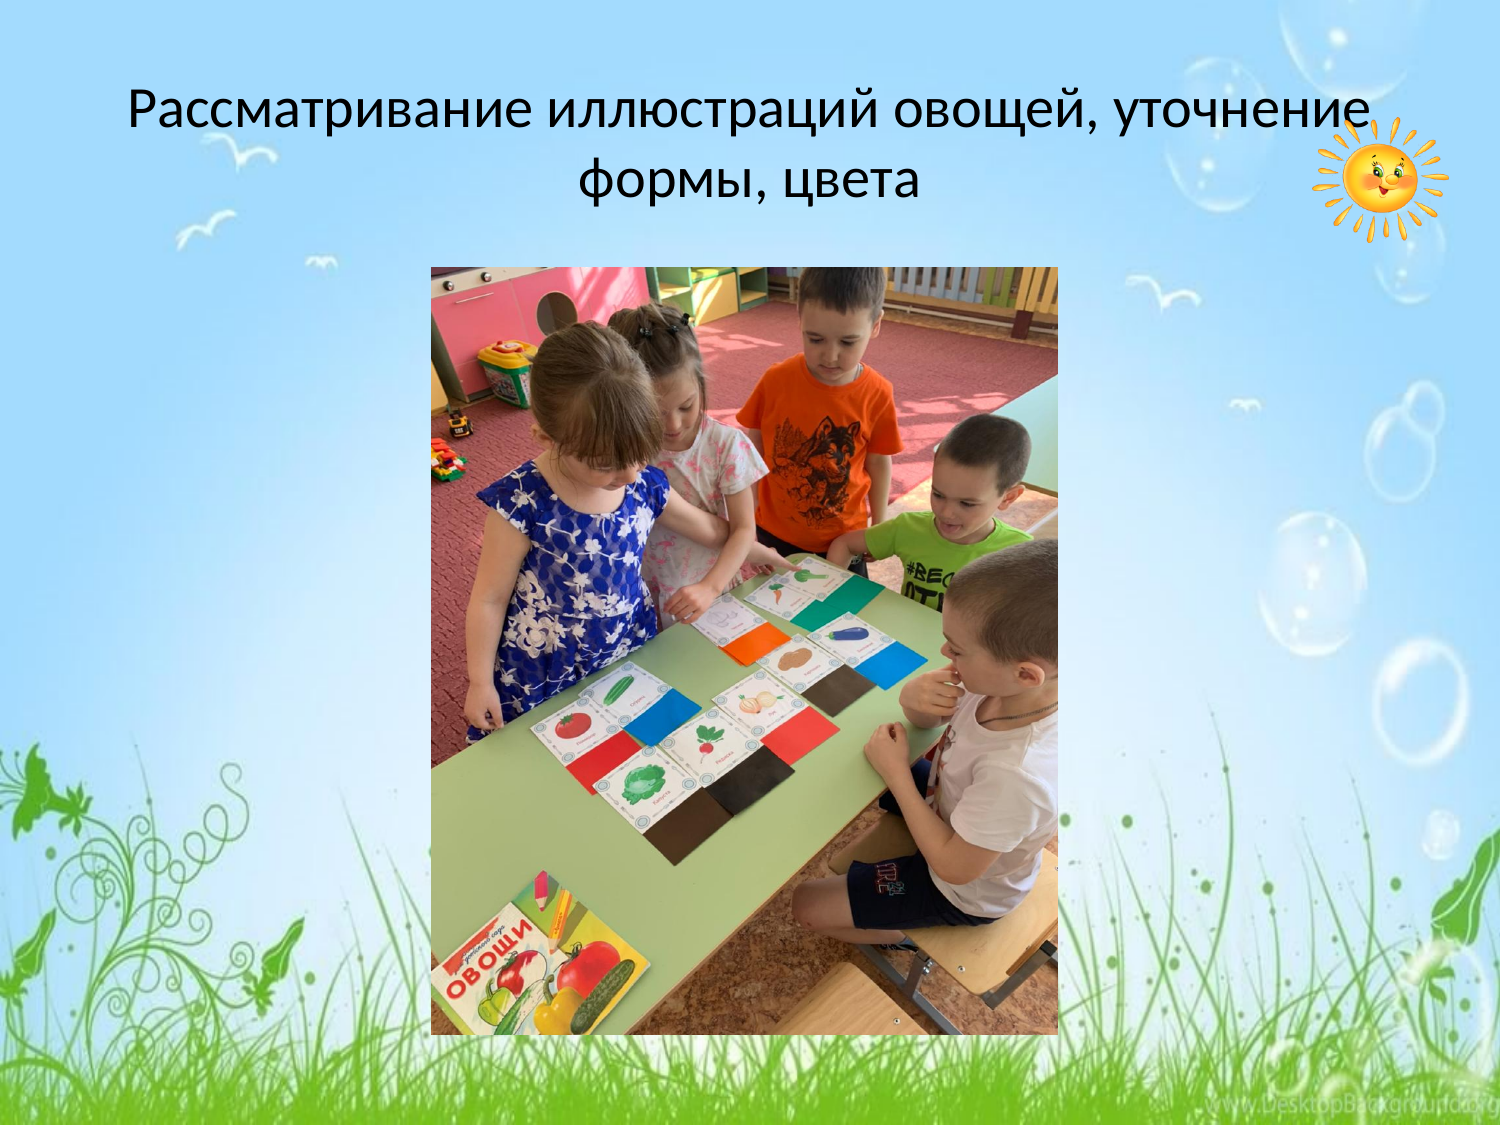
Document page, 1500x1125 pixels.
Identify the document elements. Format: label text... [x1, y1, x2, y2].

title Рассматривание иллюстраций овощей, уточнение формы, цвета [75, 45, 1425, 233]
picture [0, 0, 1500, 1125]
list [430, 266, 1058, 1036]
